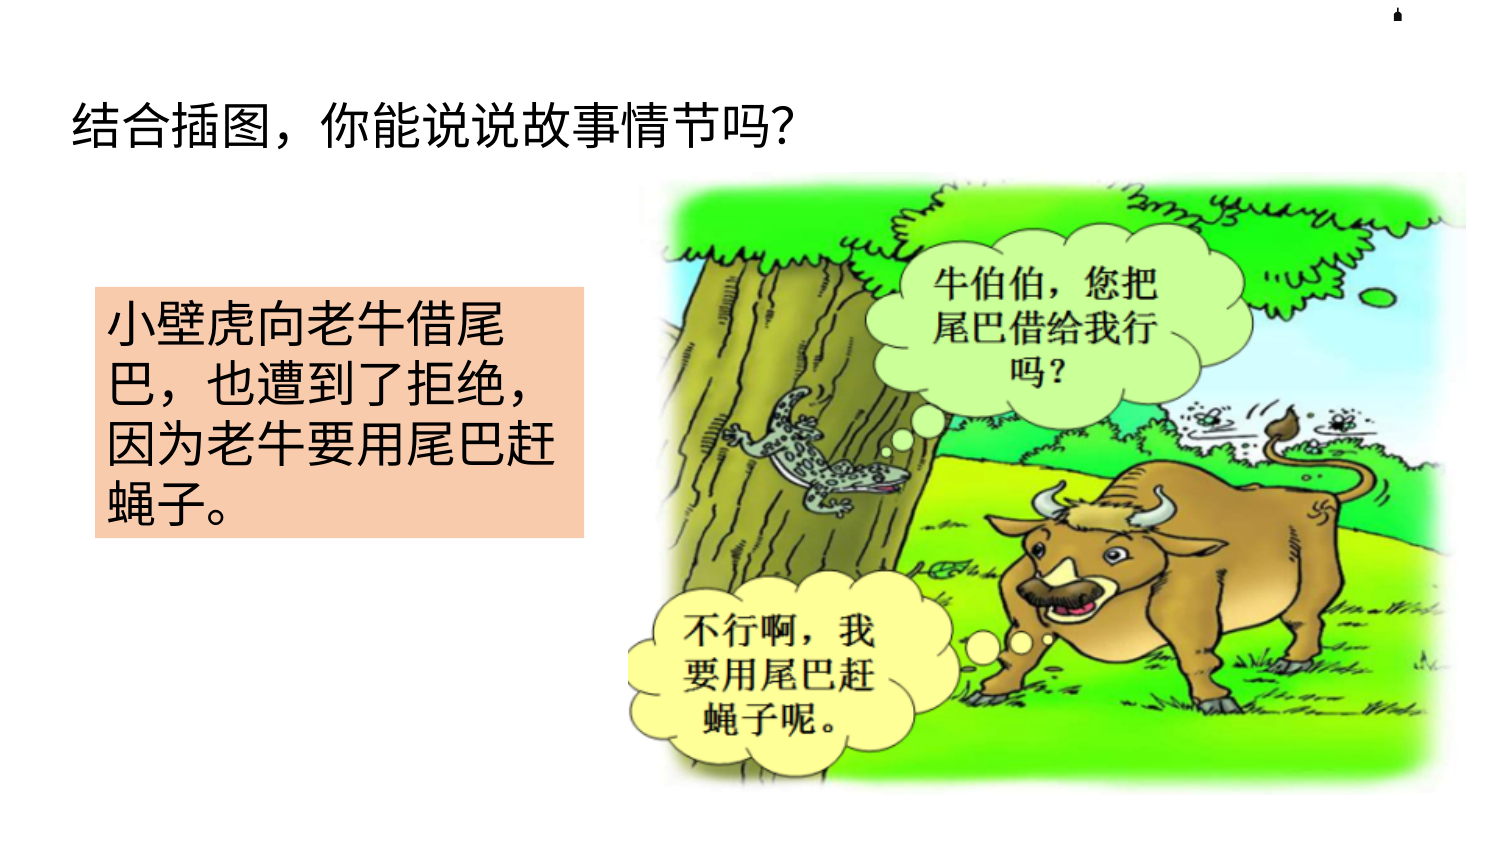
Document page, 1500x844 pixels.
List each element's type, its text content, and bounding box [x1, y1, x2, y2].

picture [628, 172, 1466, 795]
text_box 小壁虎向老牛借尾巴，也遭到了拒绝，因为老牛要用尾巴赶蝇子。 [95, 286, 585, 539]
text_box 结合插图，你能说说故事情节吗？ [59, 70, 1265, 160]
